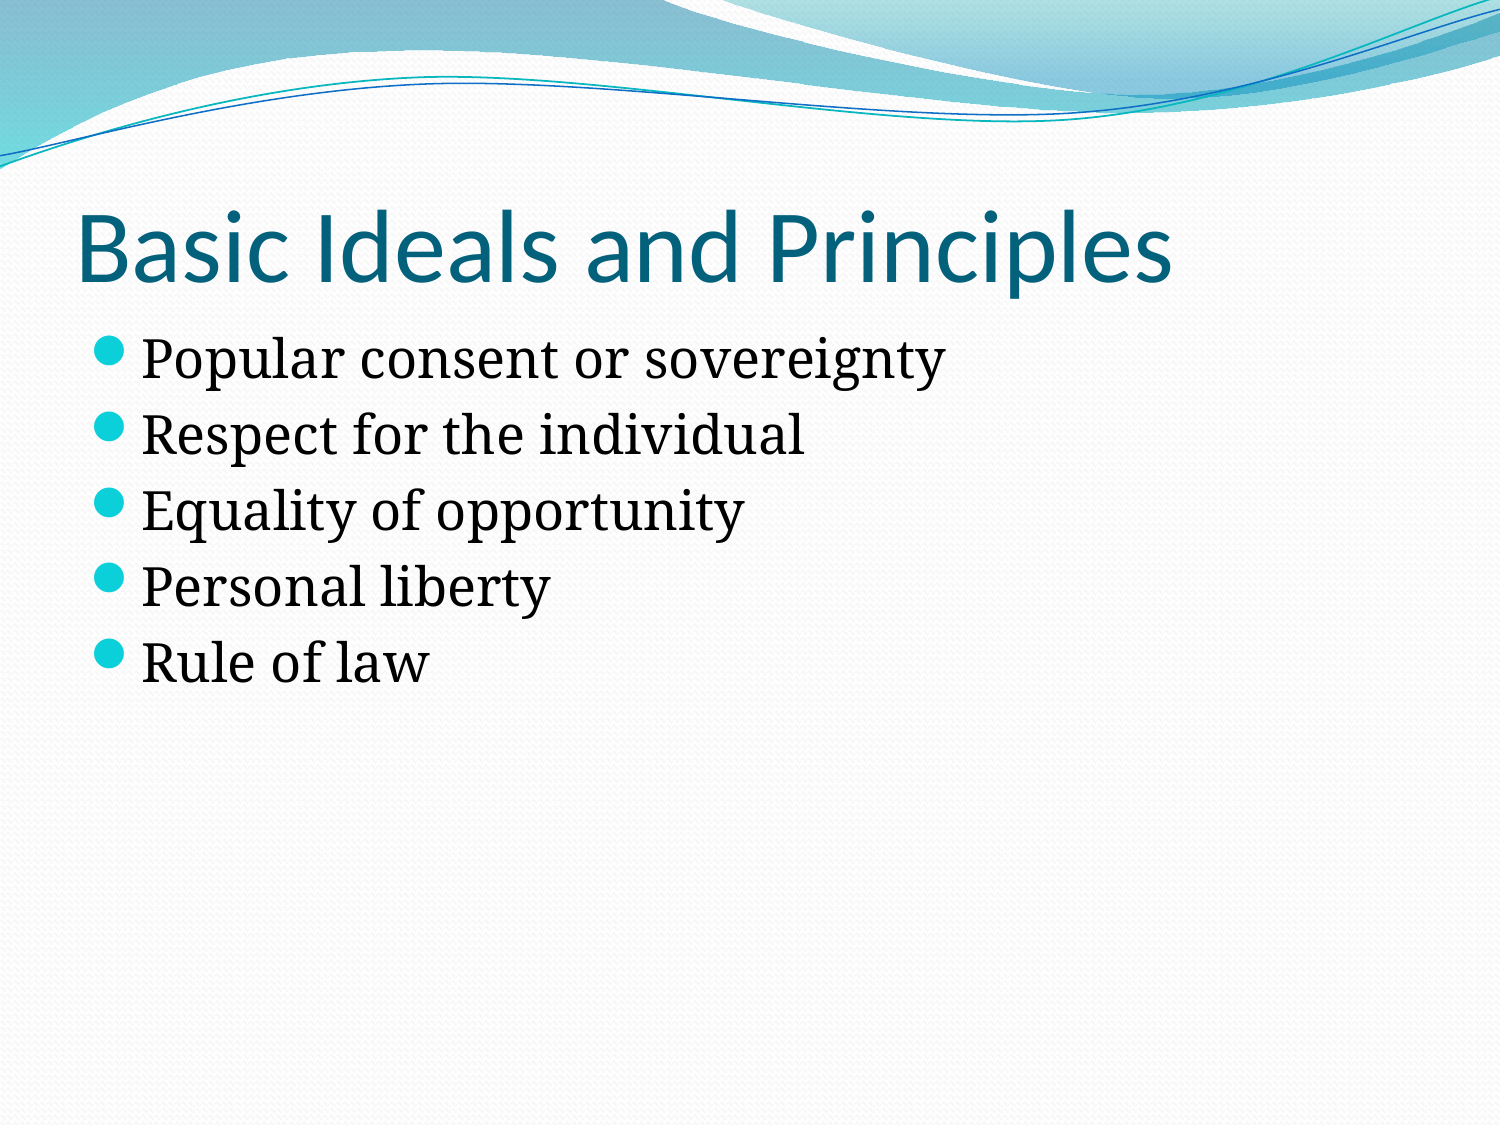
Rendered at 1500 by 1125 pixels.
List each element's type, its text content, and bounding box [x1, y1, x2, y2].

list Popular consent or sovereignty Respect for the individual Equality of opportunity Personal liberty Rule of law [75, 317, 1425, 1038]
title Basic Ideals and Principles [75, 115, 1425, 303]
